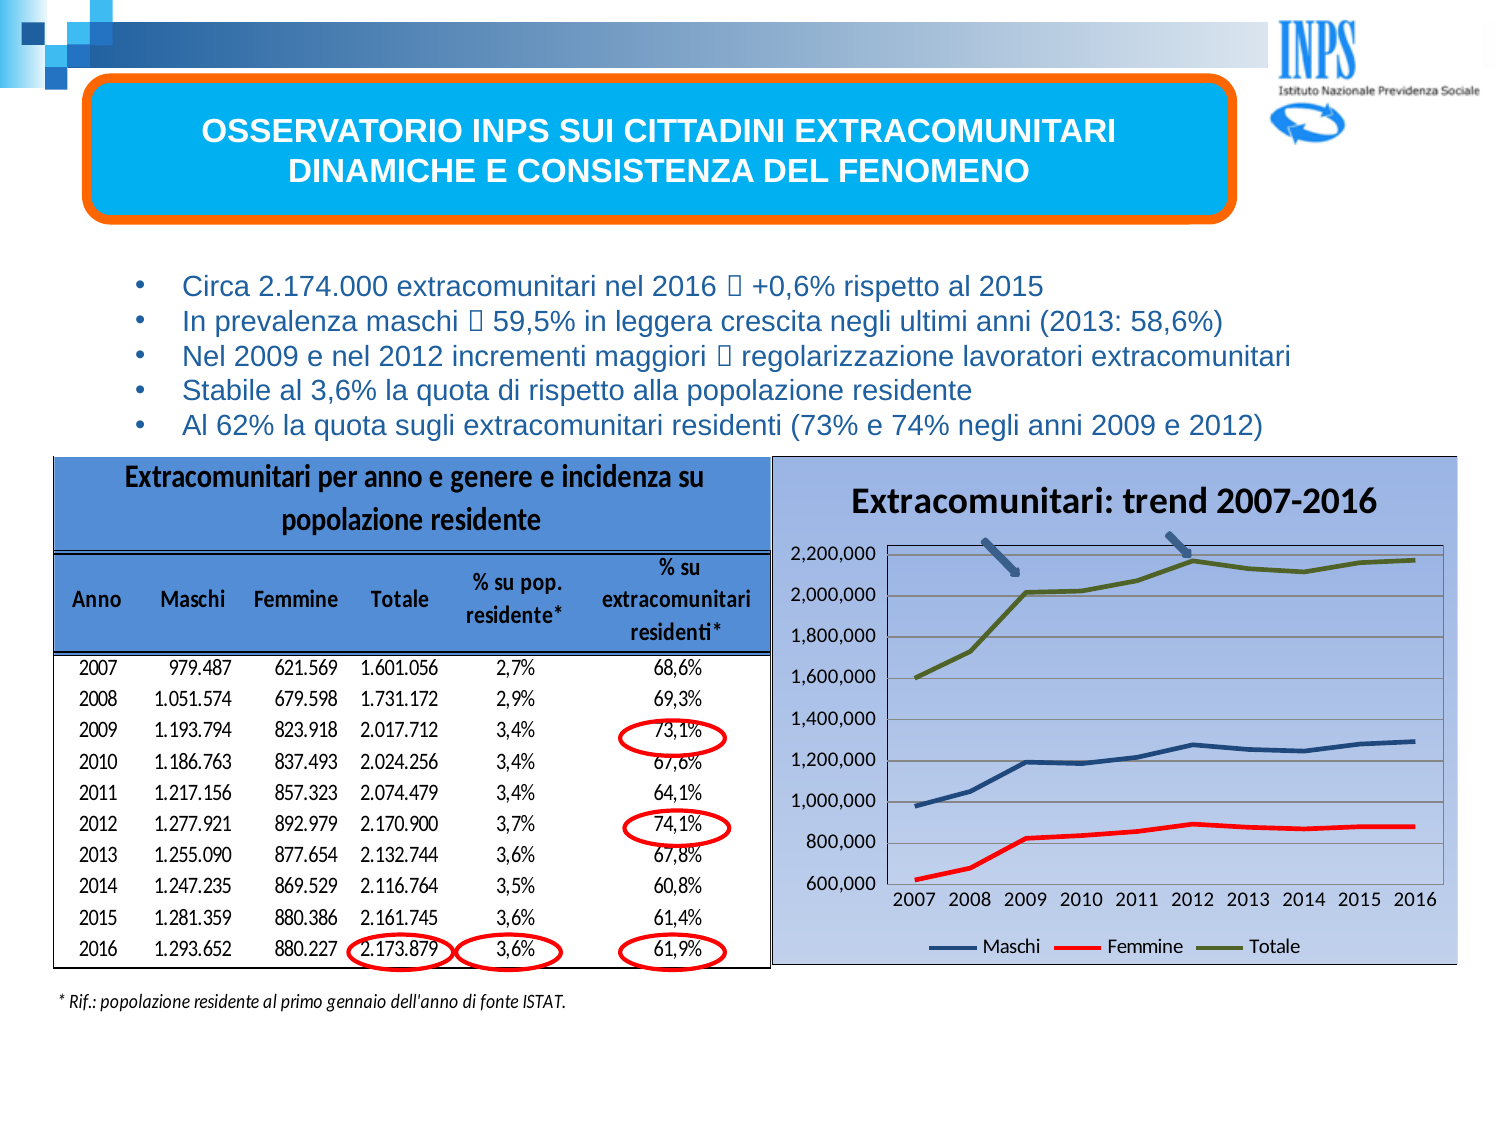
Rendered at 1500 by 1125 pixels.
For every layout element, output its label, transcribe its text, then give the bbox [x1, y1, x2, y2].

picture [52, 455, 773, 1021]
picture [1268, 19, 1483, 145]
text_box OSSERVATORIO INPS SUI CITTADINI EXTRACOMUNITARI DINAMICHE E CONSISTENZA DEL FENOMENO [84, 76, 1235, 222]
text_box [86, 231, 1457, 367]
chart [771, 455, 1458, 965]
text_box Circa 2.174.000 extracomunitari nel 2016  +0,6% rispetto al 2015 In prevalenza maschi  59,5% in leggera crescita negli ultimi anni (2013: 58,6%) Nel 2009 e nel 2012 incrementi maggiori  regolarizzazione lavoratori extracomunitari Stabile al 3,6% la quota di rispetto alla popolazione residente Al 62% la quota sugli extracomunitari residenti (73% e 74% negli anni 2009 e 2012) [0, 259, 1400, 484]
